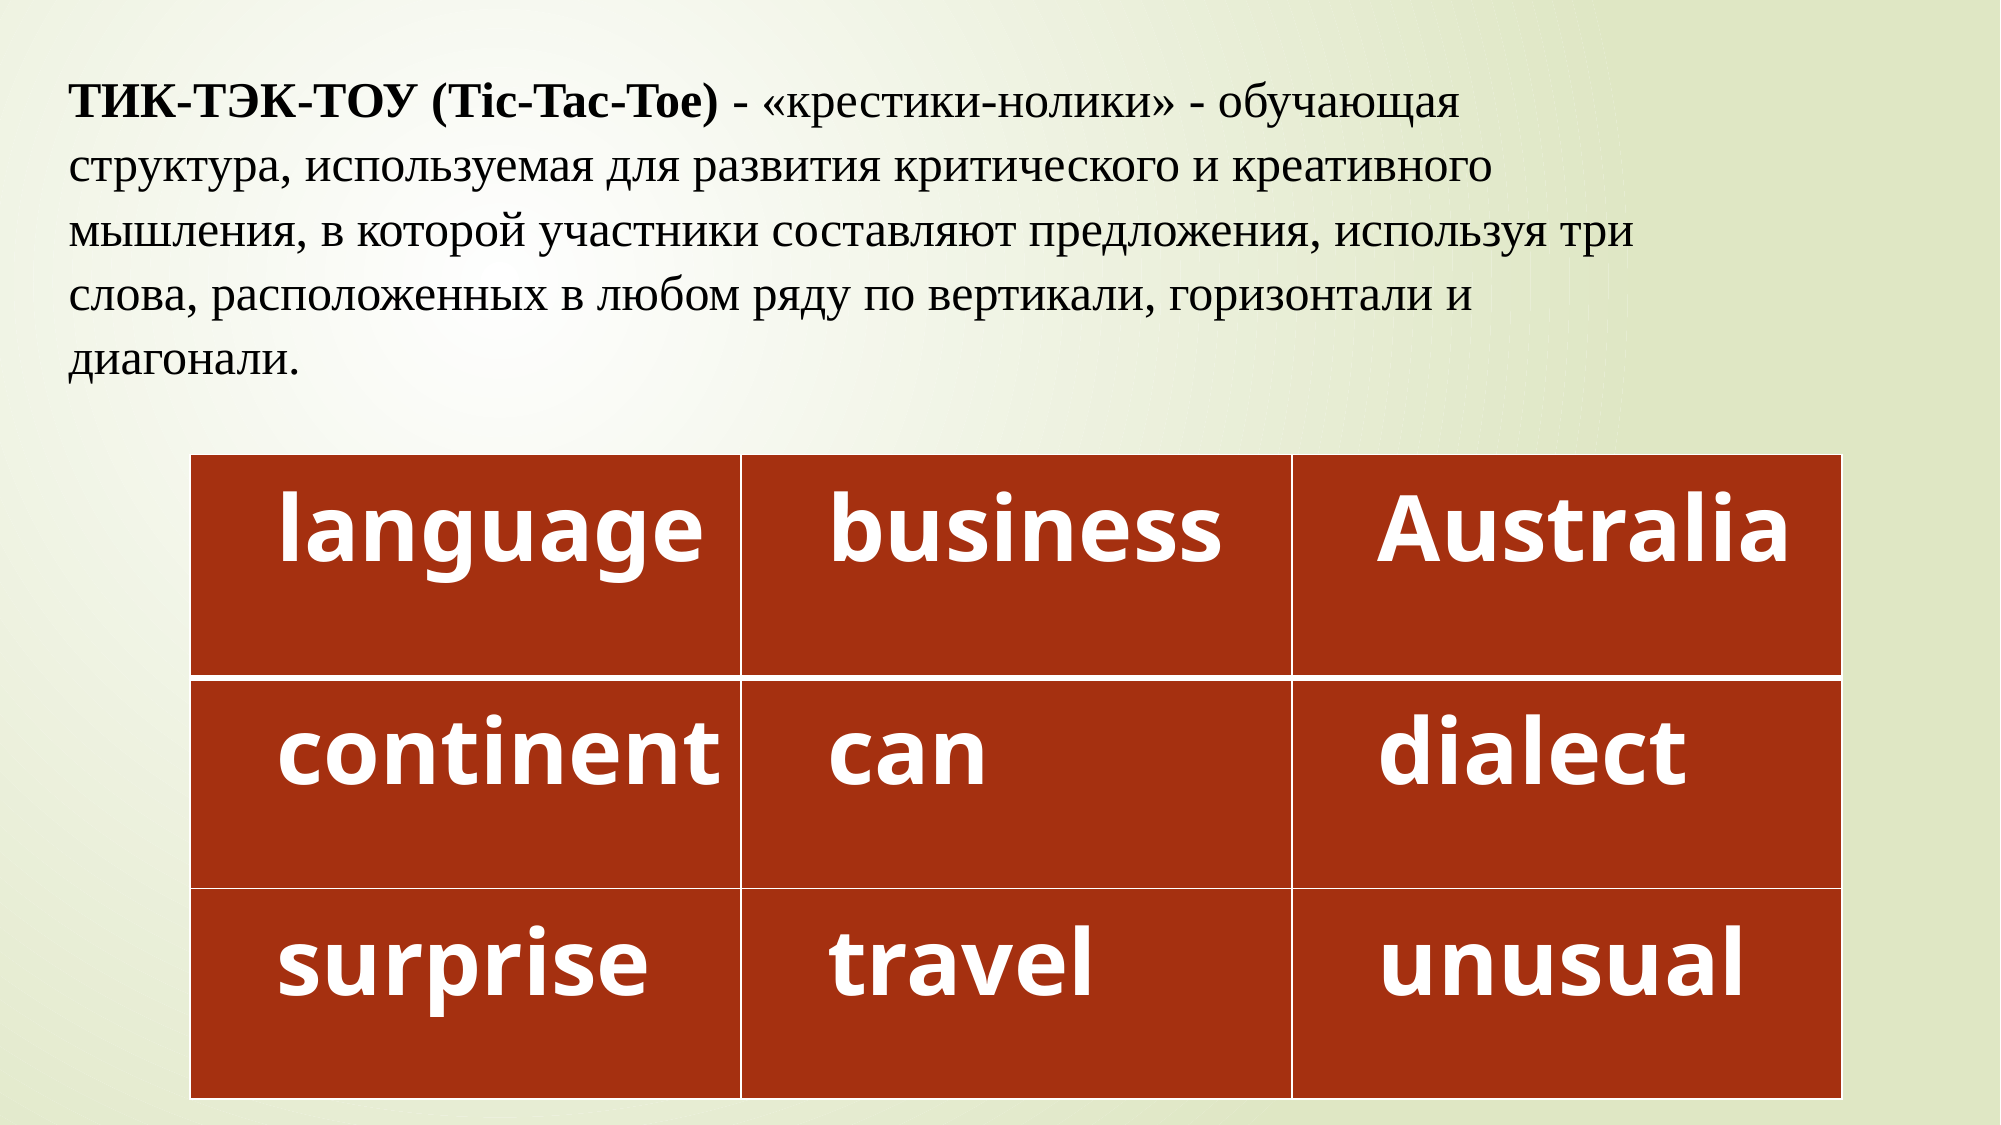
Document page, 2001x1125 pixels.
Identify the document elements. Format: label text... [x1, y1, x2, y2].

table_cell unusual [1293, 889, 1841, 1098]
table_cell continent [191, 681, 740, 888]
table_cell travel [742, 889, 1291, 1098]
table_header business [742, 455, 1291, 675]
table_cell can [742, 681, 1291, 888]
table_header Australia [1293, 455, 1841, 675]
table_cell surprise [191, 889, 740, 1098]
text_box ТИК-ТЭК-ТОУ (Tic-Tac-Toe) - «крестики-нолики» - обучающая структура, используемая для развития критического и креативного мышления, в которой участники составляют предложения, используя три слова, расположенных в любом ряду по вертикали, горизонтали и диагонали. [53, 55, 1673, 392]
table_cell dialect [1293, 681, 1841, 888]
table_header language [191, 455, 740, 675]
